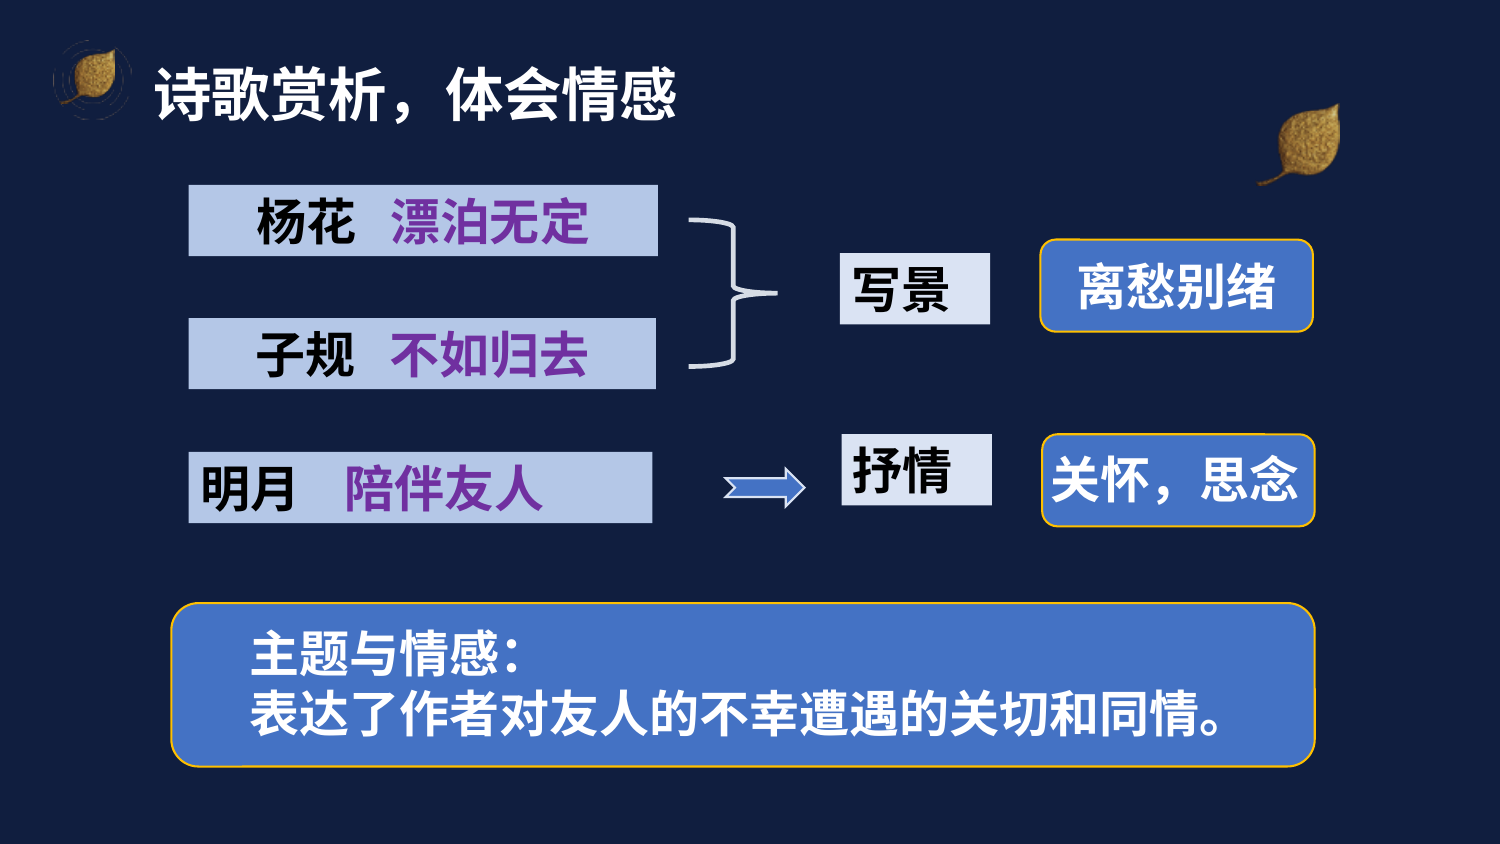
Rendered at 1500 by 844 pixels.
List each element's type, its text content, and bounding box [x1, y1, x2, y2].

text_box 子规 不如归去 [188, 318, 656, 390]
text_box 关怀，思念 [1038, 442, 1330, 514]
text_box [1043, 433, 1314, 442]
text_box 抒情 [841, 434, 992, 506]
text_box 杨花 漂泊无定 [188, 184, 658, 257]
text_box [53, 40, 132, 120]
text_box 明月 陪伴友人 [188, 451, 653, 524]
text_box [688, 219, 778, 368]
text_box 写景 [839, 253, 991, 325]
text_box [1040, 239, 1372, 332]
text_box 诗歌赏析，体会情感 [142, 52, 690, 134]
picture [1255, 103, 1340, 186]
text_box [1041, 514, 1316, 528]
text_box [170, 602, 1316, 768]
text_box 主题与情感： 表达了作者对友人的不幸遭遇的关切和同情。 [238, 616, 1276, 748]
text_box [723, 466, 807, 509]
